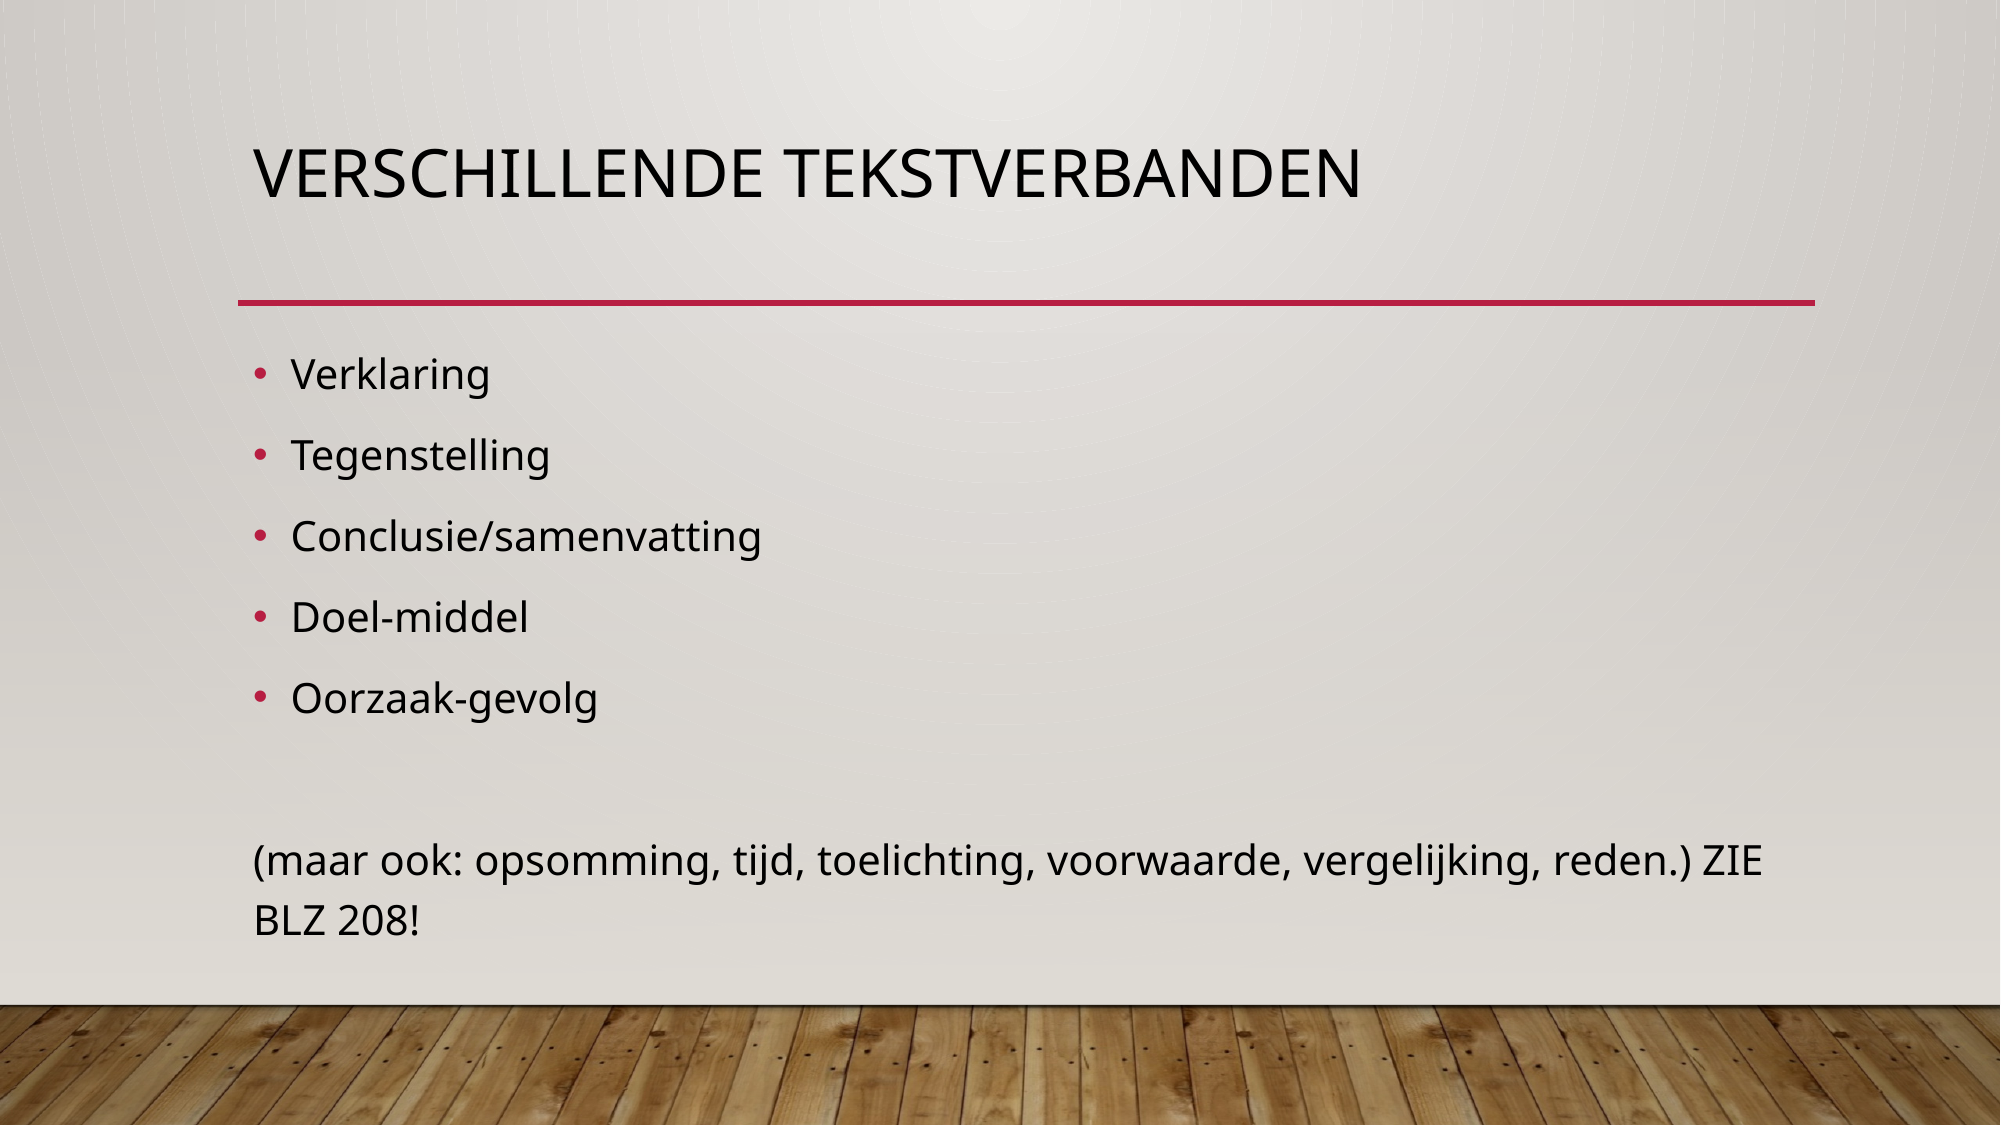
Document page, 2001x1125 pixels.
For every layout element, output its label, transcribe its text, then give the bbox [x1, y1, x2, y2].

list Verklaring Tegenstelling Conclusie/samenvatting Doel-middel Oorzaak-gevolg (maar ook: opsomming, tijd, toelichting, voorwaarde, vergelijking, reden.) ZIE BLZ 208! [238, 330, 1814, 897]
title Verschillende tekstverbanden [238, 131, 1814, 305]
picture [0, 1005, 2000, 1125]
